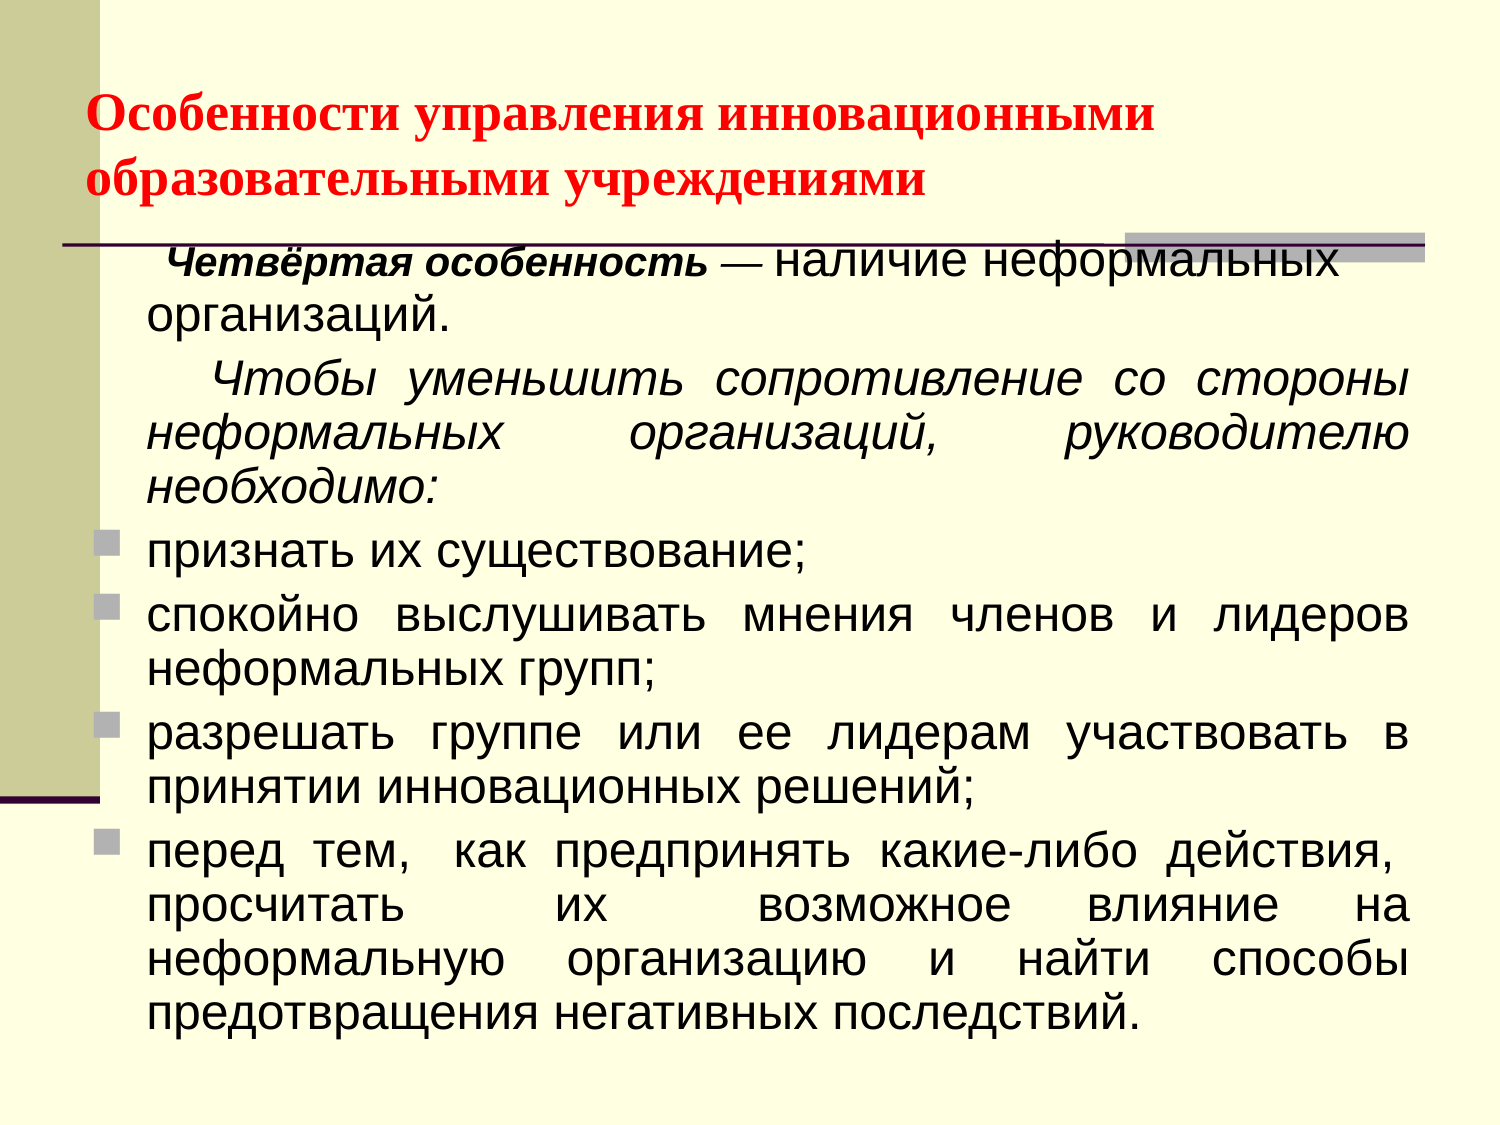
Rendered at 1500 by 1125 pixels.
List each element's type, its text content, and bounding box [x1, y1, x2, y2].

list Четвёртая особенность — наличие неформальных организаций. Чтобы уменьшить сопротивление со стороны неформальных организаций, руководителю необходимо: признать их существование; спокойно выслушивать мнения членов и лидеров неформальных групп; разрешать группе или ее лидерам участвовать в принятии инновационных решений; перед тем, как предпринять какие-либо действия, просчитать их возможное влияние на неформальную организацию и найти способы предотвращения негативных последствий. [75, 222, 1425, 1090]
title Особенности управления инновационными образовательными учреждениями [70, 58, 1421, 225]
